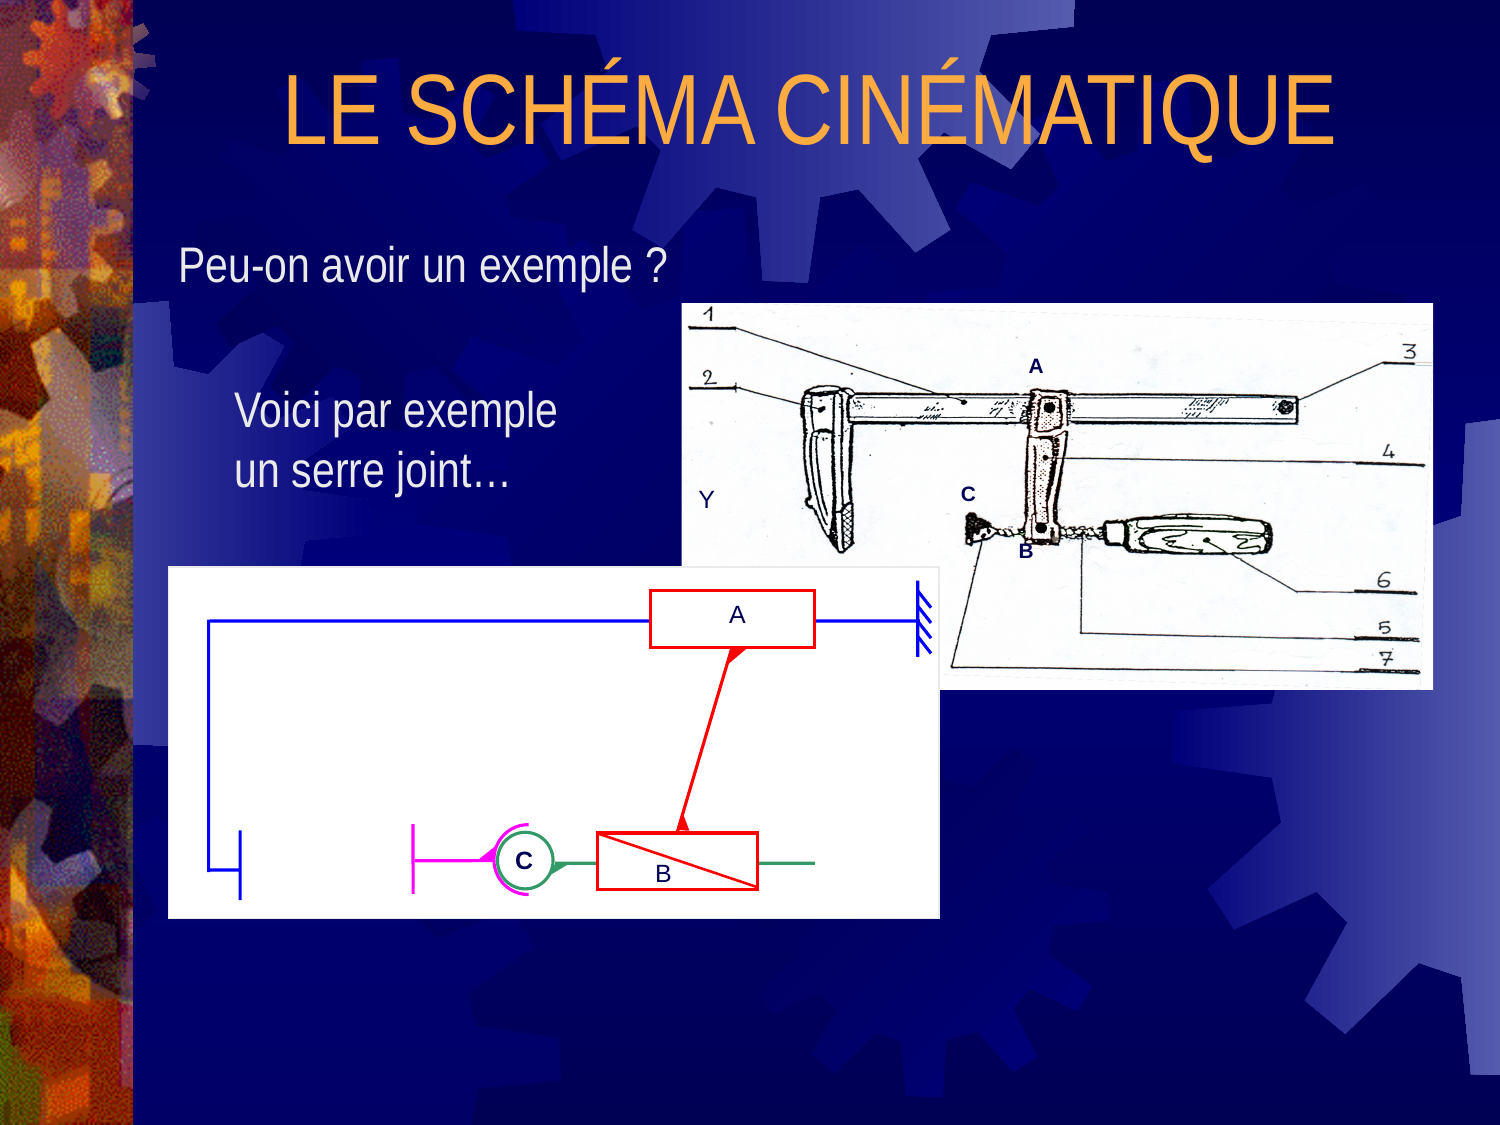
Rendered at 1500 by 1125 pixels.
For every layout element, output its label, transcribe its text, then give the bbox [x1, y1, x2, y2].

picture [0, 0, 133, 1125]
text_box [666, 303, 1434, 700]
text_box Peu-on avoir un exemple ? [163, 224, 684, 300]
text_box [426, 365, 666, 441]
text_box Voici par exemple un serre joint… [220, 370, 629, 505]
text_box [168, 567, 940, 919]
text_box LE SCHÉMA CINÉMATIQUE [267, 37, 1365, 173]
